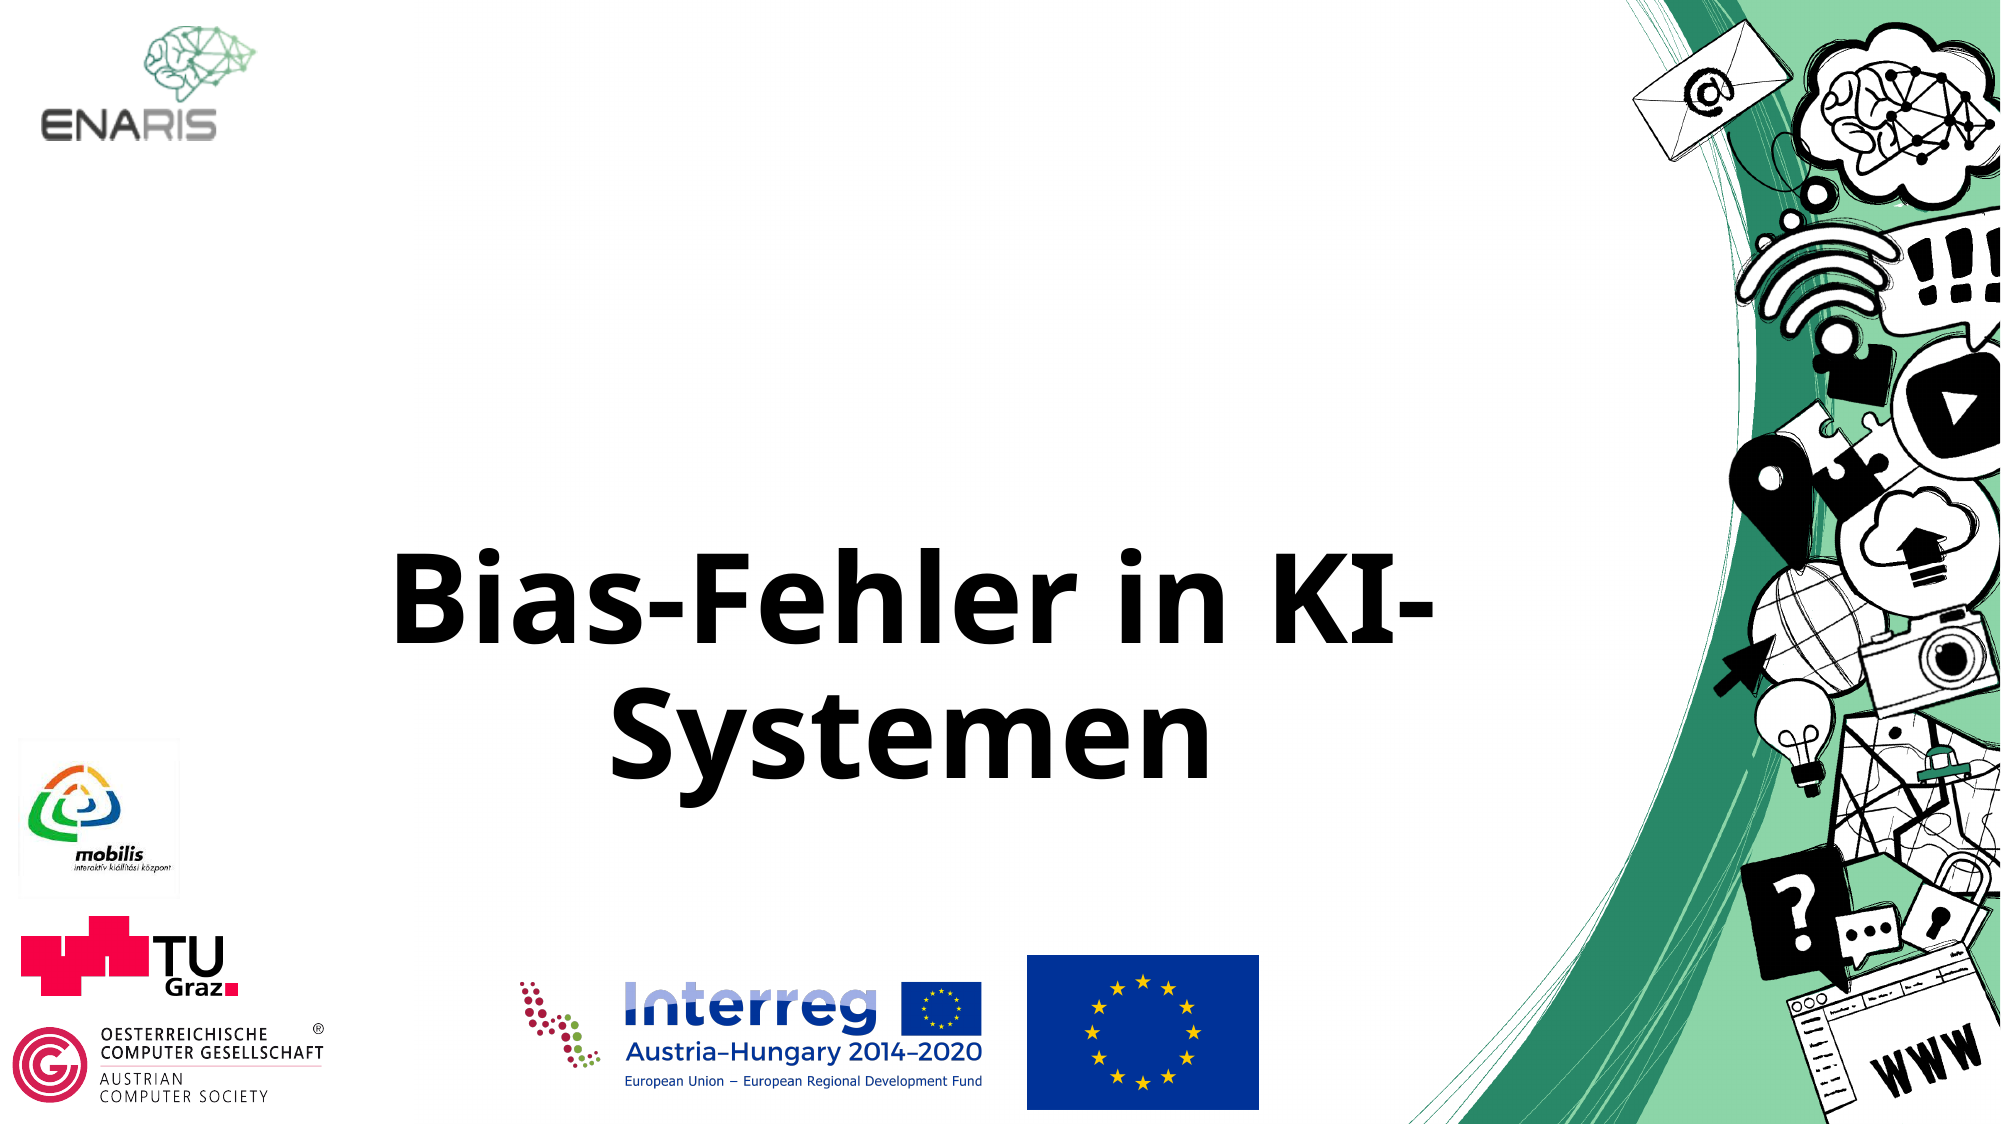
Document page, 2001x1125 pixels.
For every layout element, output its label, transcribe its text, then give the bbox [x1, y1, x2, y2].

picture [414, 0, 2001, 1124]
title Bias-Fehler in KI-Systemen [266, 228, 1559, 814]
picture [12, 1023, 324, 1103]
picture [41, 26, 258, 141]
picture [21, 916, 238, 996]
picture [18, 738, 180, 899]
